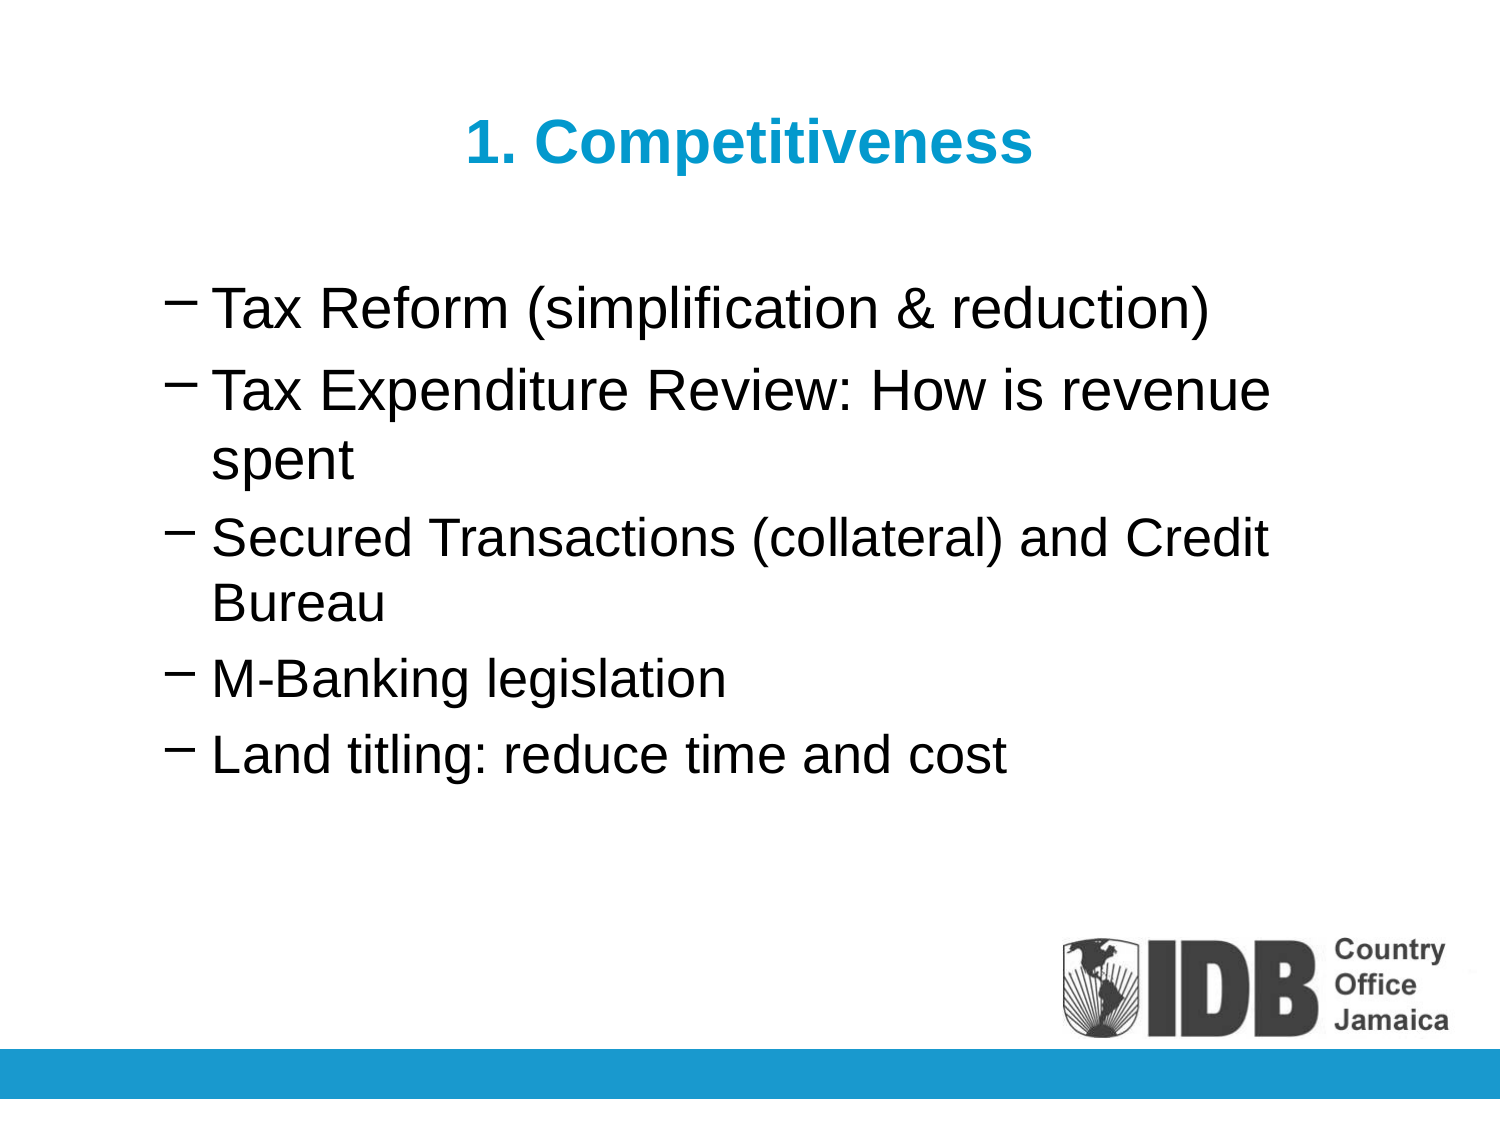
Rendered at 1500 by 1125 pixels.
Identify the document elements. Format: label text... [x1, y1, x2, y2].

title 1. Competitiveness [74, 44, 1426, 233]
picture [0, 1049, 1500, 1099]
picture [1062, 937, 1477, 1039]
list Tax Reform (simplification & reduction) Tax Expenditure Review: How is revenue spent Secured Transactions (collateral) and Credit Bureau M-Banking legislation Land titling: reduce time and cost [74, 262, 1426, 901]
